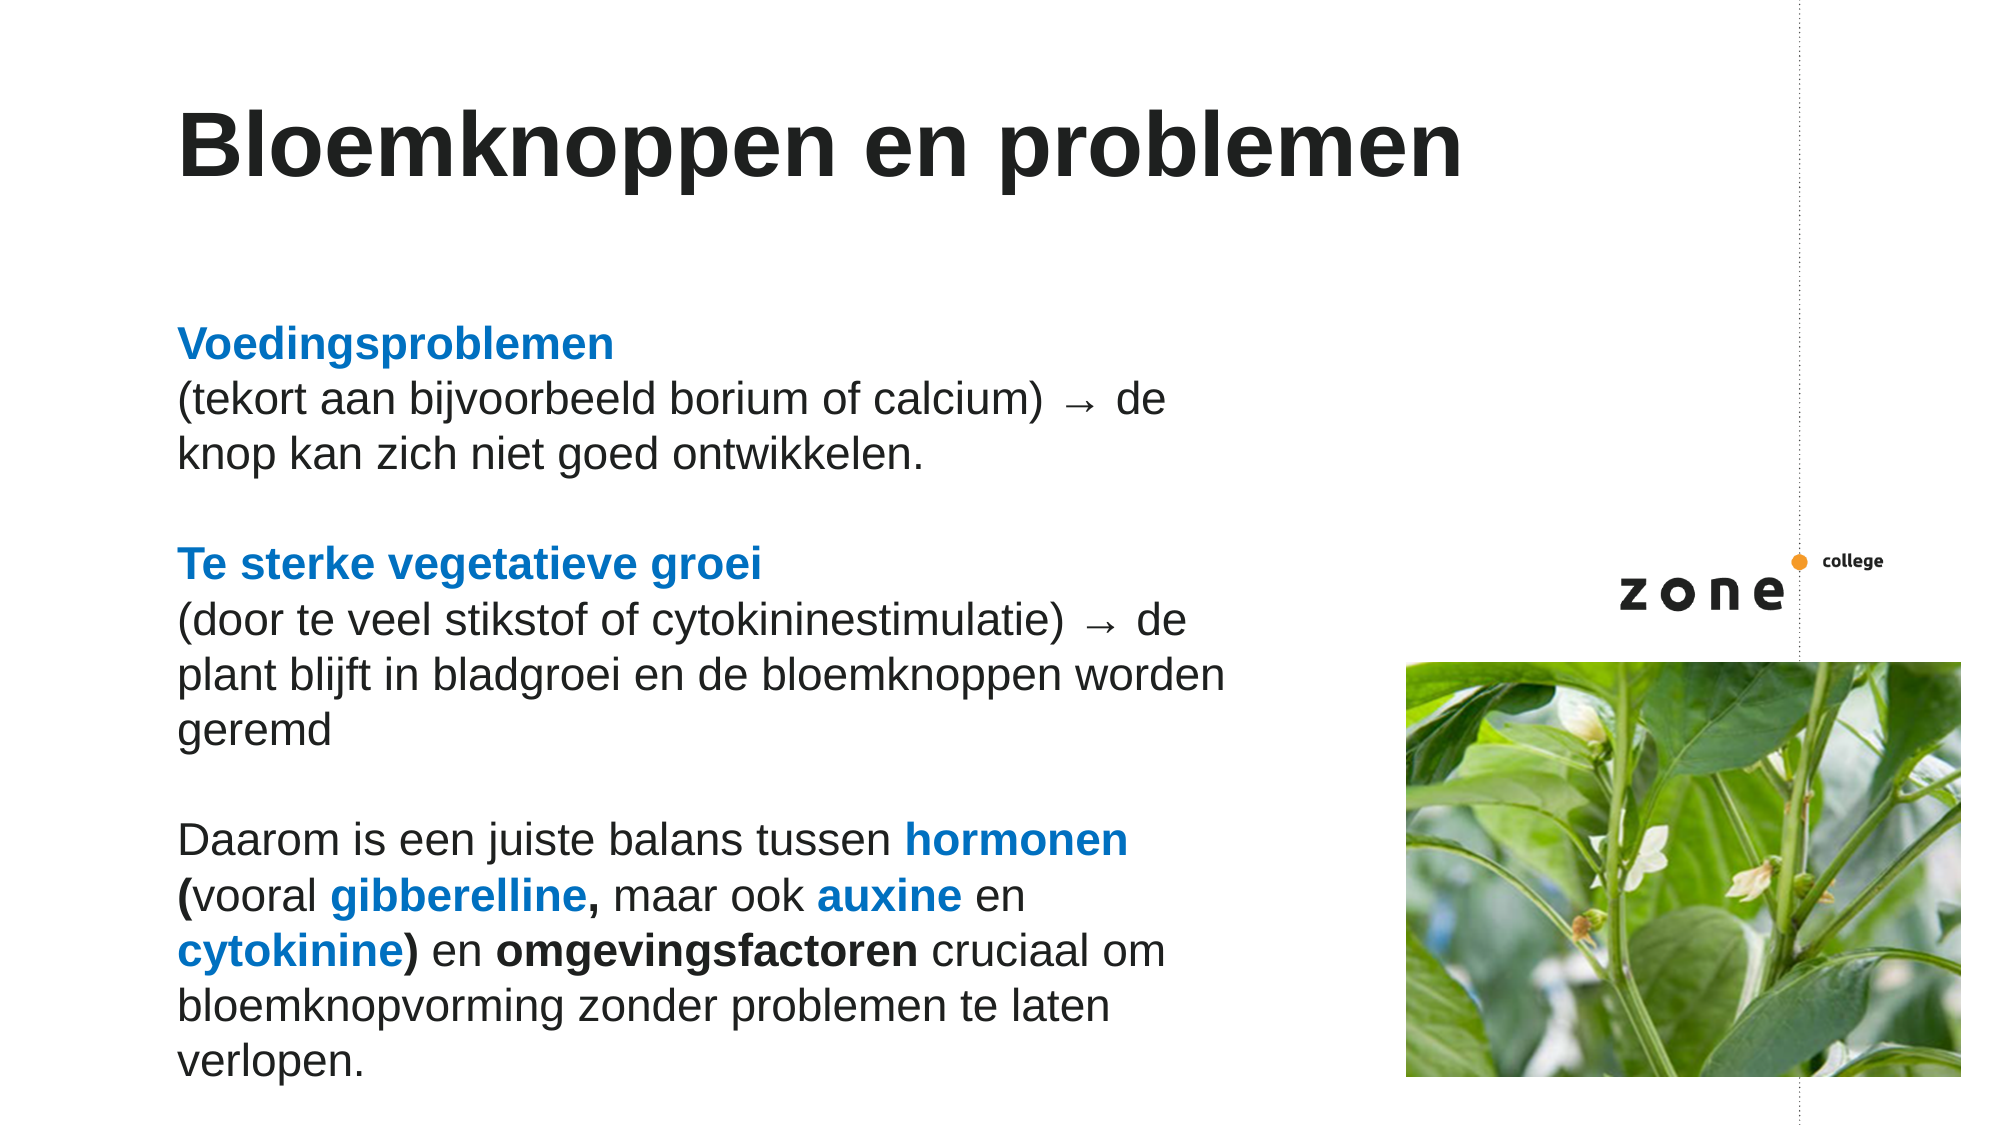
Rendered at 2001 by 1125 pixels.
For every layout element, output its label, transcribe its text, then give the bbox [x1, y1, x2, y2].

title Bloemknoppen en problemen [177, 97, 1471, 261]
list Voedingsproblemen (tekort aan bijvoorbeeld borium of calcium) → de knop kan zich niet goed ontwikkelen. Te sterke vegetatieve groei (door te veel stikstof of cytokininestimulatie) → de plant blijft in bladgroei en de bloemknoppen worden geremd Daarom is een juiste balans tussen hormonen (vooral gibberelline, maar ook auxine en cytokinine) en omgevingsfactoren cruciaal om bloemknopvorming zonder problemen te laten verlopen. [177, 313, 1269, 1091]
picture [1406, 0, 2001, 1125]
